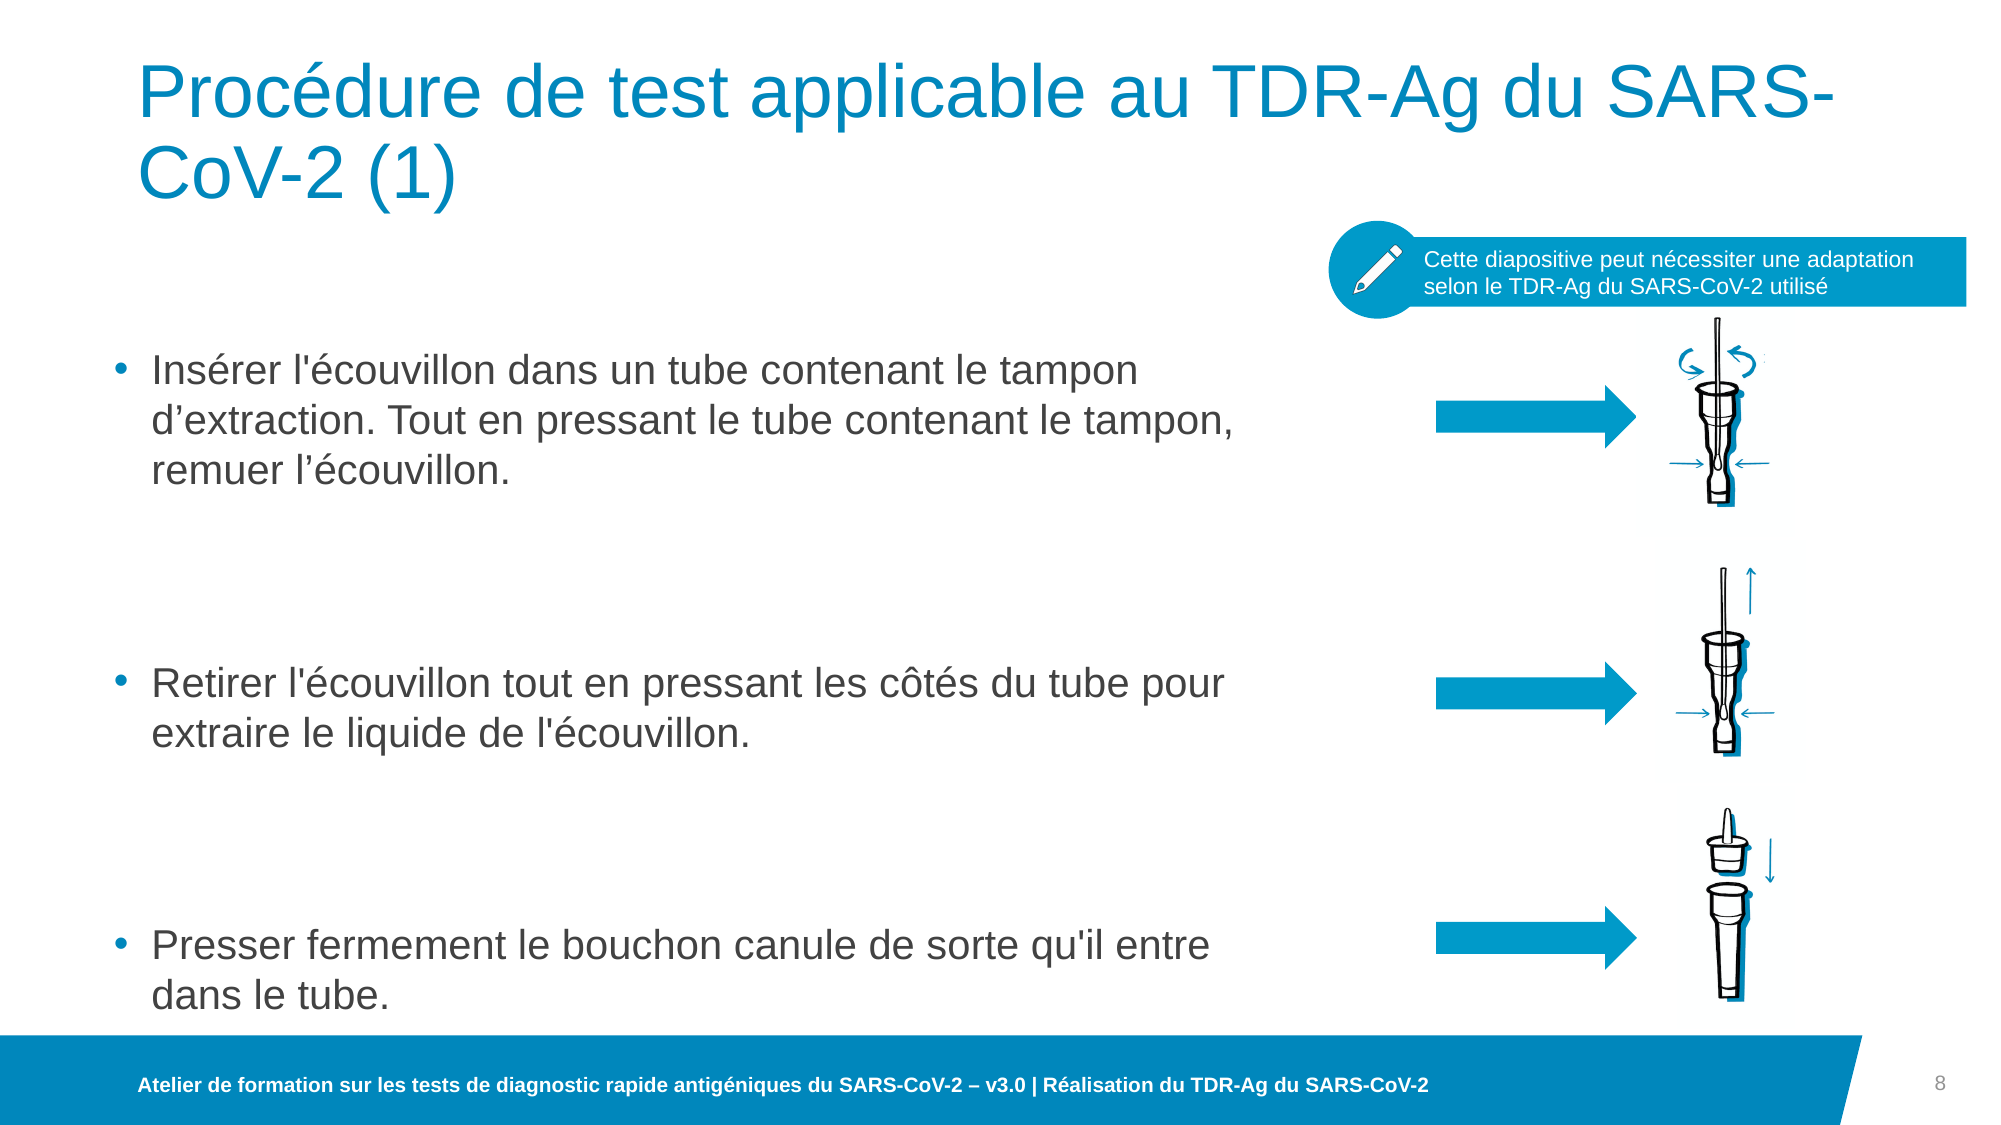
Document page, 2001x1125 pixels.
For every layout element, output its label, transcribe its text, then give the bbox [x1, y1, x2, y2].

text_box [1436, 661, 1637, 726]
picture [1655, 540, 1806, 783]
picture [1636, 319, 1795, 537]
list Insérer l'écouvillon dans un tube contenant le tampon d’extraction. Tout en pressant le tube contenant le tampon, remuer l’écouvillon. Retirer l'écouvillon tout en pressant les côtés du tube pour extraire le liquide de l'écouvillon. Presser fermement le bouchon canule de sorte qu'il entre dans le tube. [98, 335, 1264, 1064]
text_box [1436, 384, 1636, 449]
title Procédure de test applicable au TDR-Ag du SARS-CoV-2 (1) [137, 59, 1863, 215]
slide_number 8 [1862, 1035, 1947, 1125]
text_box [1436, 905, 1637, 970]
footer Atelier de formation sur les tests de diagnostic rapide antigéniques du SARS-CoV-2 – v3.0 | Réalisation du TDR-Ag du SARS-CoV-2 [137, 1042, 1468, 1125]
picture [1677, 786, 1795, 1029]
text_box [1328, 220, 1967, 319]
